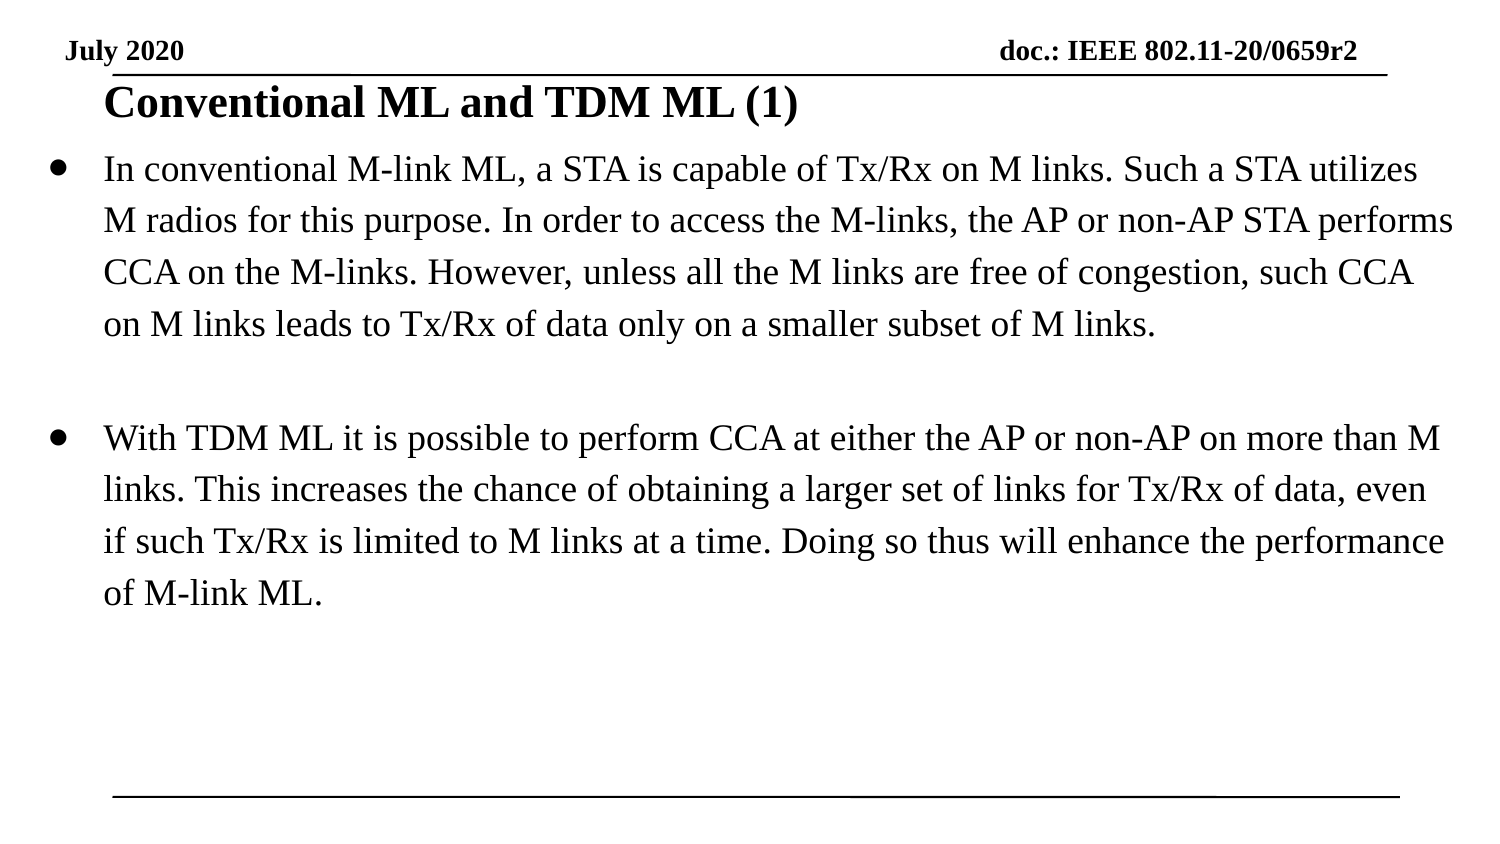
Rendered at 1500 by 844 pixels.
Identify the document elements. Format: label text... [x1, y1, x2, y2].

list Conventional ML and TDM ML (1) In conventional M-link ML, a STA is capable of Tx/Rx on M links. Such a STA utilizes M radios for this purpose. In order to access the M-links, the AP or non-AP STA performs CCA on the M-links. However, unless all the M links are free of congestion, such CCA on M links leads to Tx/Rx of data only on a smaller subset of M links. With TDM ML it is possible to perform CCA at either the AP or non-AP on more than M links. This increases the chance of obtaining a larger set of links for Tx/Rx of data, even if such Tx/Rx is limited to M links at a time. Doing so thus will enhance the performance of M-link ML. [16, 57, 1471, 788]
